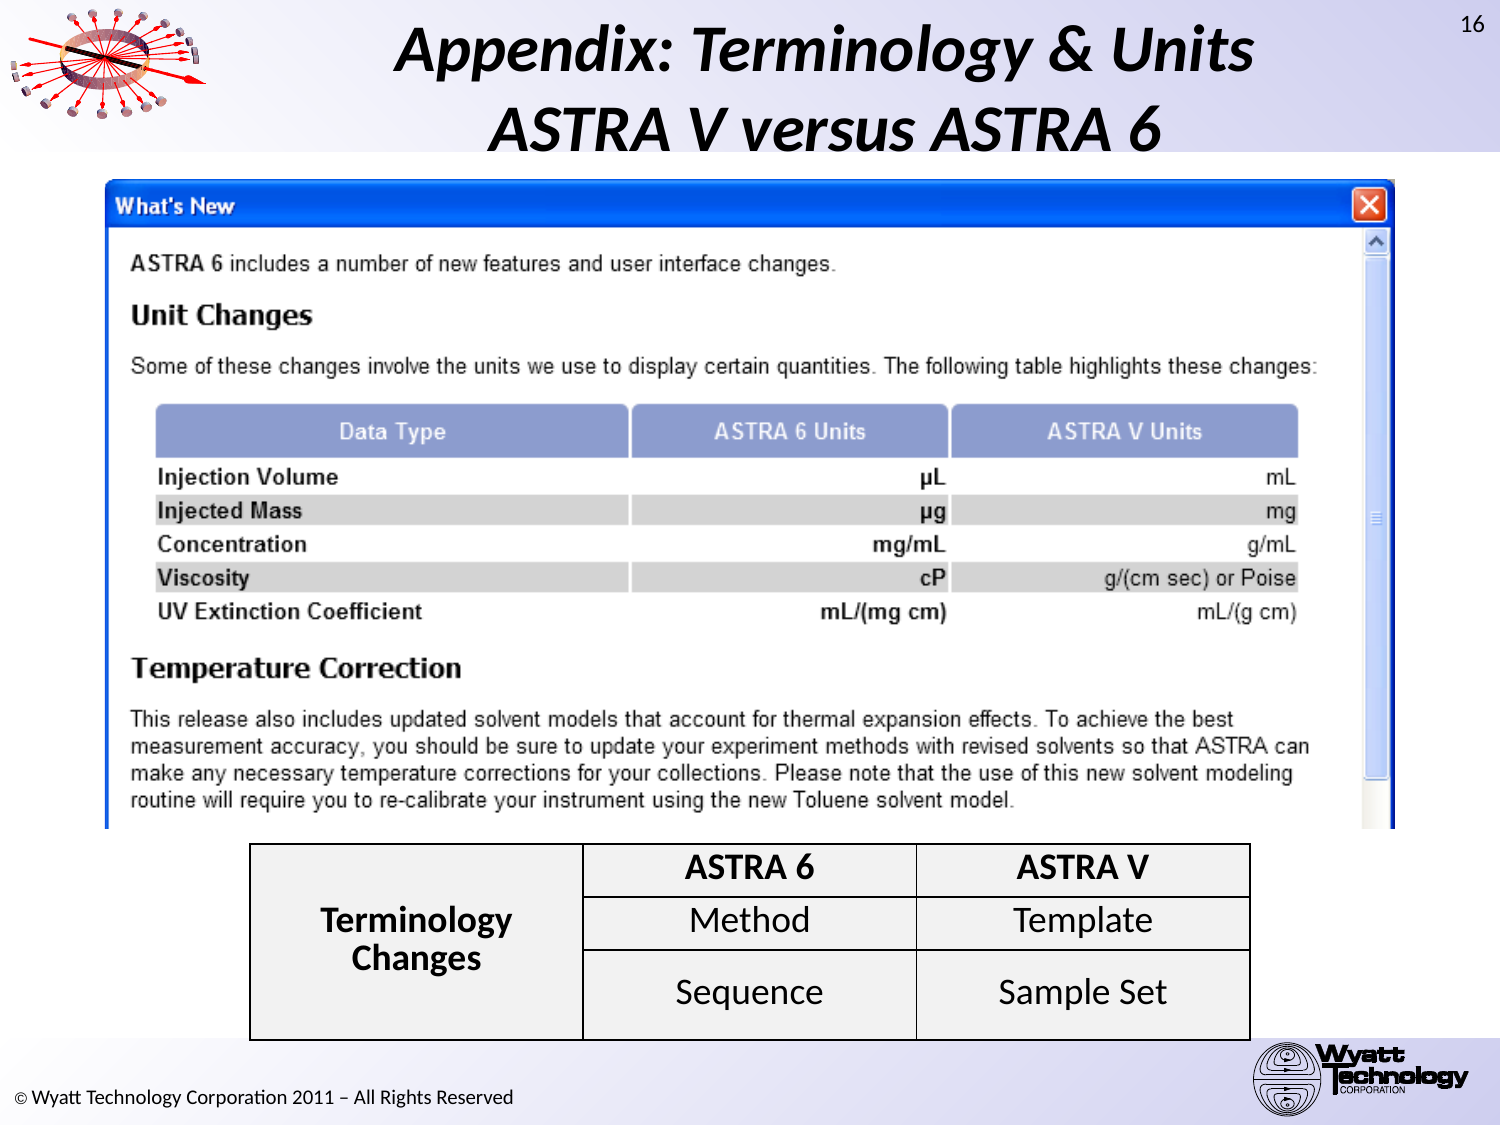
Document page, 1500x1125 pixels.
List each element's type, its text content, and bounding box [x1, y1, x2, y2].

table_cell Sequence [584, 951, 916, 1039]
table_cell Template [917, 898, 1249, 949]
table_cell Method [584, 898, 916, 949]
table_header ASTRA V [917, 845, 1249, 896]
table_header Terminology Changes [251, 845, 582, 1039]
table_header ASTRA 6 [584, 845, 916, 896]
picture [104, 179, 1396, 829]
title Appendix: Terminology & Units ASTRA V versus ASTRA 6 [215, 37, 1436, 132]
table_cell Sample Set [917, 951, 1249, 1039]
